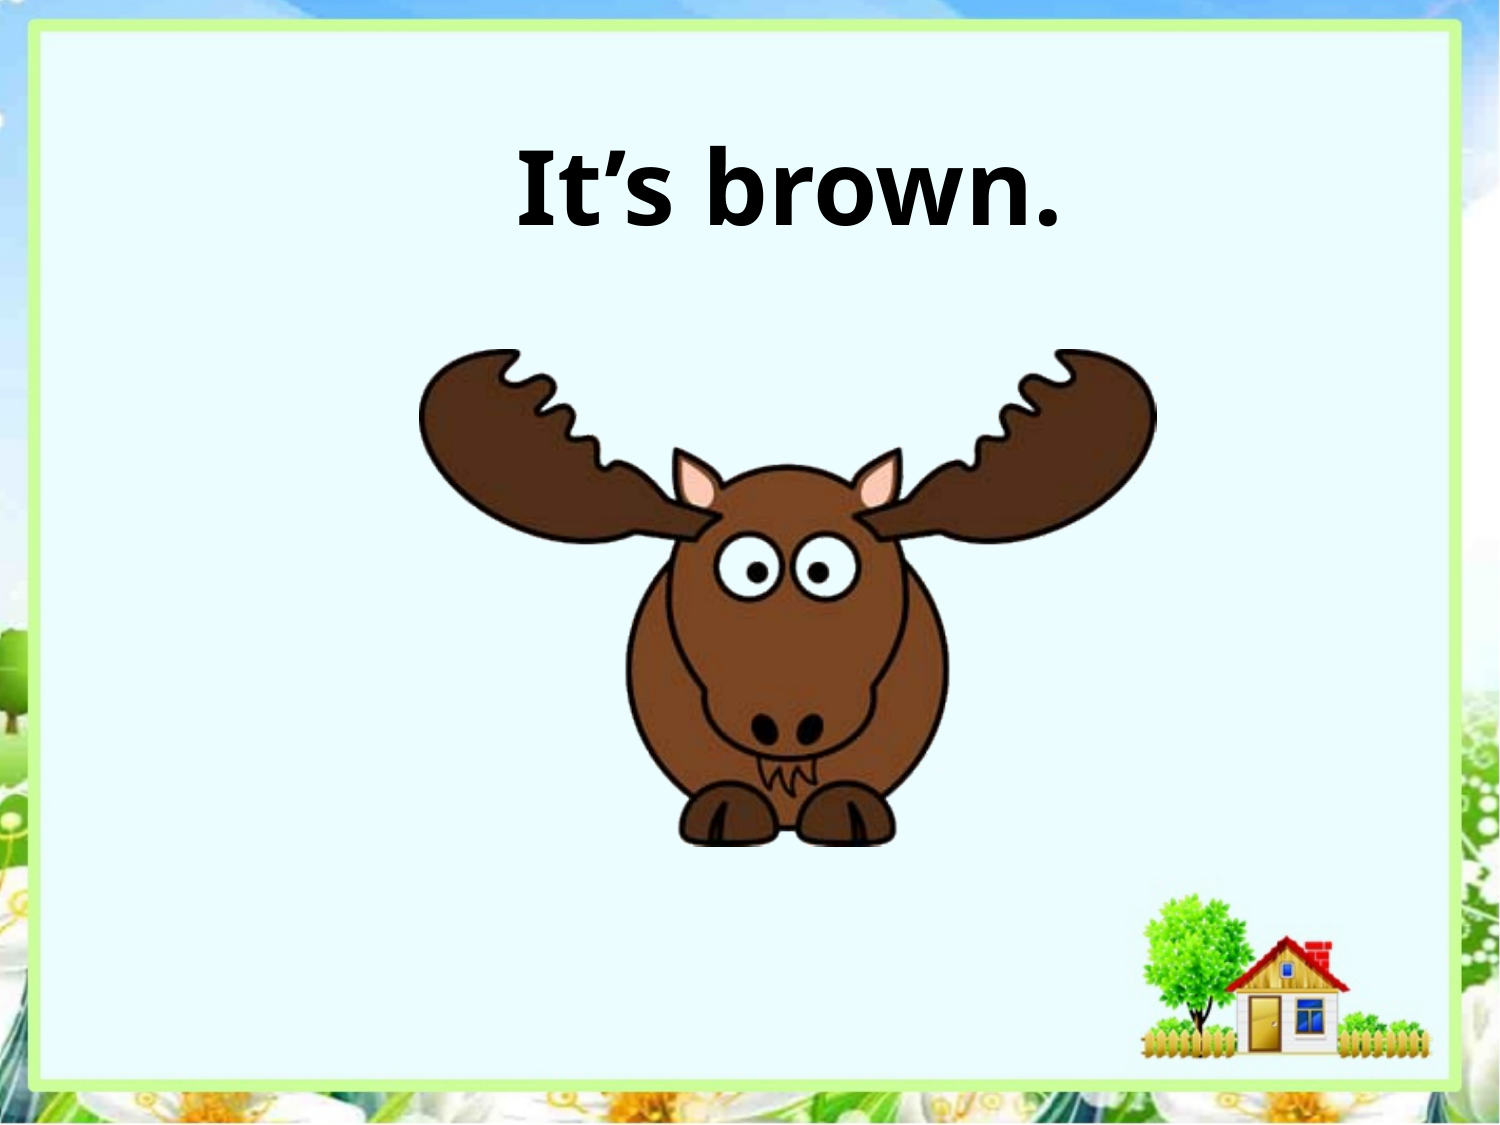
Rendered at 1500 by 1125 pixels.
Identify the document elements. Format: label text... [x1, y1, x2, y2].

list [418, 349, 1157, 848]
picture [0, 0, 1500, 1125]
text_box It’s brown. [501, 113, 1199, 254]
